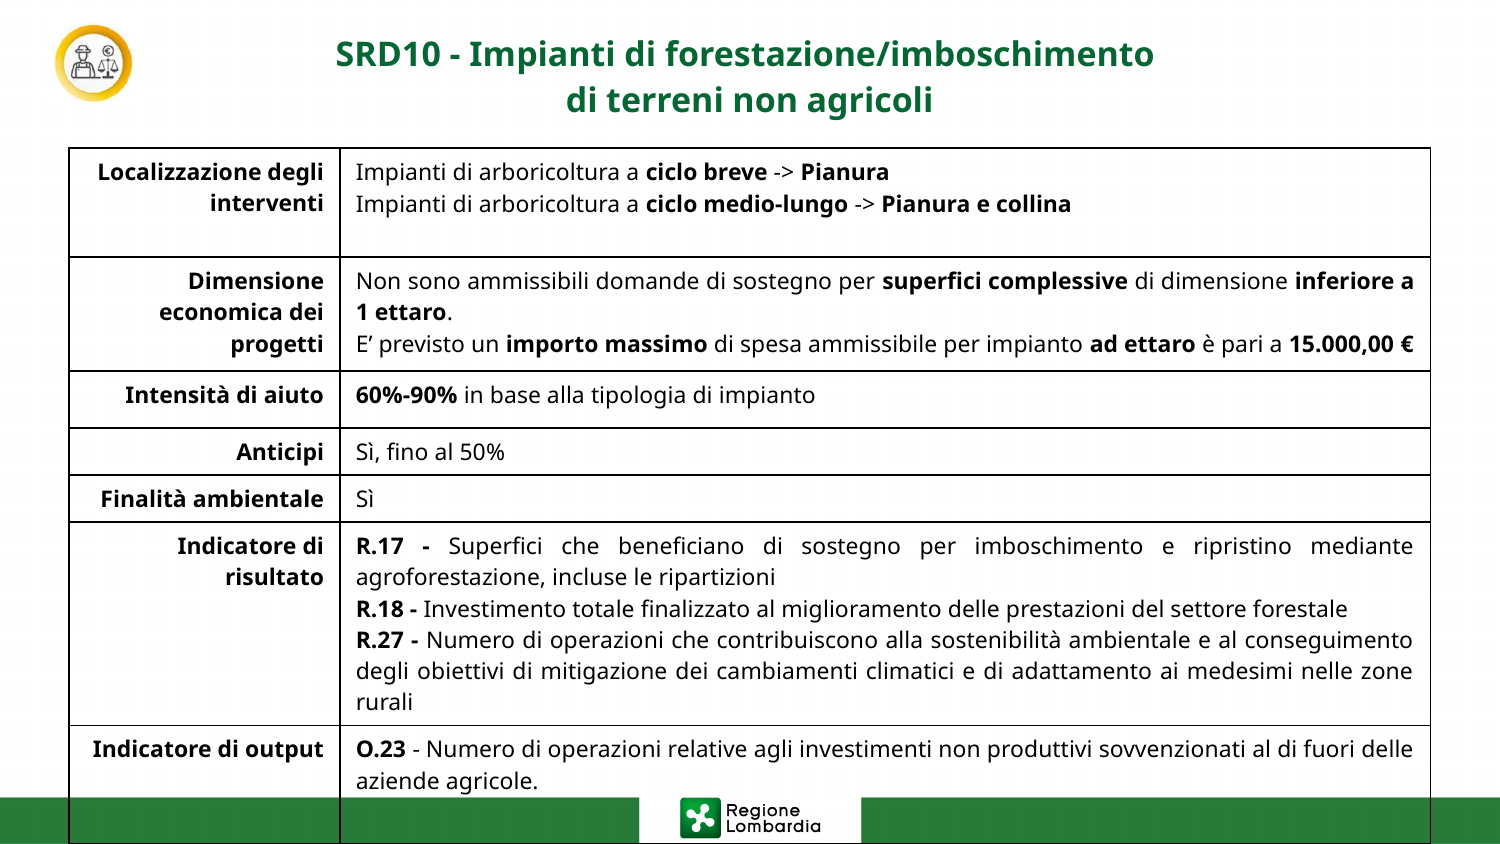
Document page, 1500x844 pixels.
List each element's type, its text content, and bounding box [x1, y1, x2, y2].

table_cell Indicatore di output [70, 726, 339, 843]
table_cell Indicatore di risultato [70, 523, 339, 725]
table_cell O.23 - Numero di operazioni relative agli investimenti non produttivi sovvenzionati al di fuori delle aziende agricole. [341, 726, 1430, 843]
table_cell R.17 - Superfici che beneficiano di sostegno per imboschimento e ripristino mediante agroforestazione, incluse le ripartizioni R.18 - Investimento totale finalizzato al miglioramento delle prestazioni del settore forestale R.27 - Numero di operazioni che contribuiscono alla sostenibilità ambientale e al conseguimento degli obiettivi di mitigazione dei cambiamenti climatici e di adattamento ai medesimi nelle zone rurali [341, 523, 1430, 725]
text_box SRD10 - Impianti di forestazione/imboschimento di terreni non agricoli [112, 22, 1388, 131]
table_cell Dimensione economica dei progetti [70, 258, 339, 370]
table_header Localizzazione degli interventi [70, 149, 339, 256]
table_cell Finalità ambientale [70, 476, 339, 521]
picture [0, 0, 1500, 844]
table_cell Intensità di aiuto [70, 372, 339, 427]
table_cell Sì [341, 476, 1430, 521]
table_cell Anticipi [70, 429, 339, 474]
table_cell Non sono ammissibili domande di sostegno per superfici complessive di dimensione inferiore a 1 ettaro. E’ previsto un importo massimo di spesa ammissibile per impianto ad ettaro è pari a 15.000,00 € [341, 258, 1430, 370]
table_header Impianti di arboricoltura a ciclo breve -> Pianura Impianti di arboricoltura a ciclo medio-lungo -> Pianura e collina [341, 149, 1430, 256]
table_cell 60%-90% in base alla tipologia di impianto [341, 372, 1430, 427]
table_cell Sì, fino al 50% [341, 429, 1430, 474]
